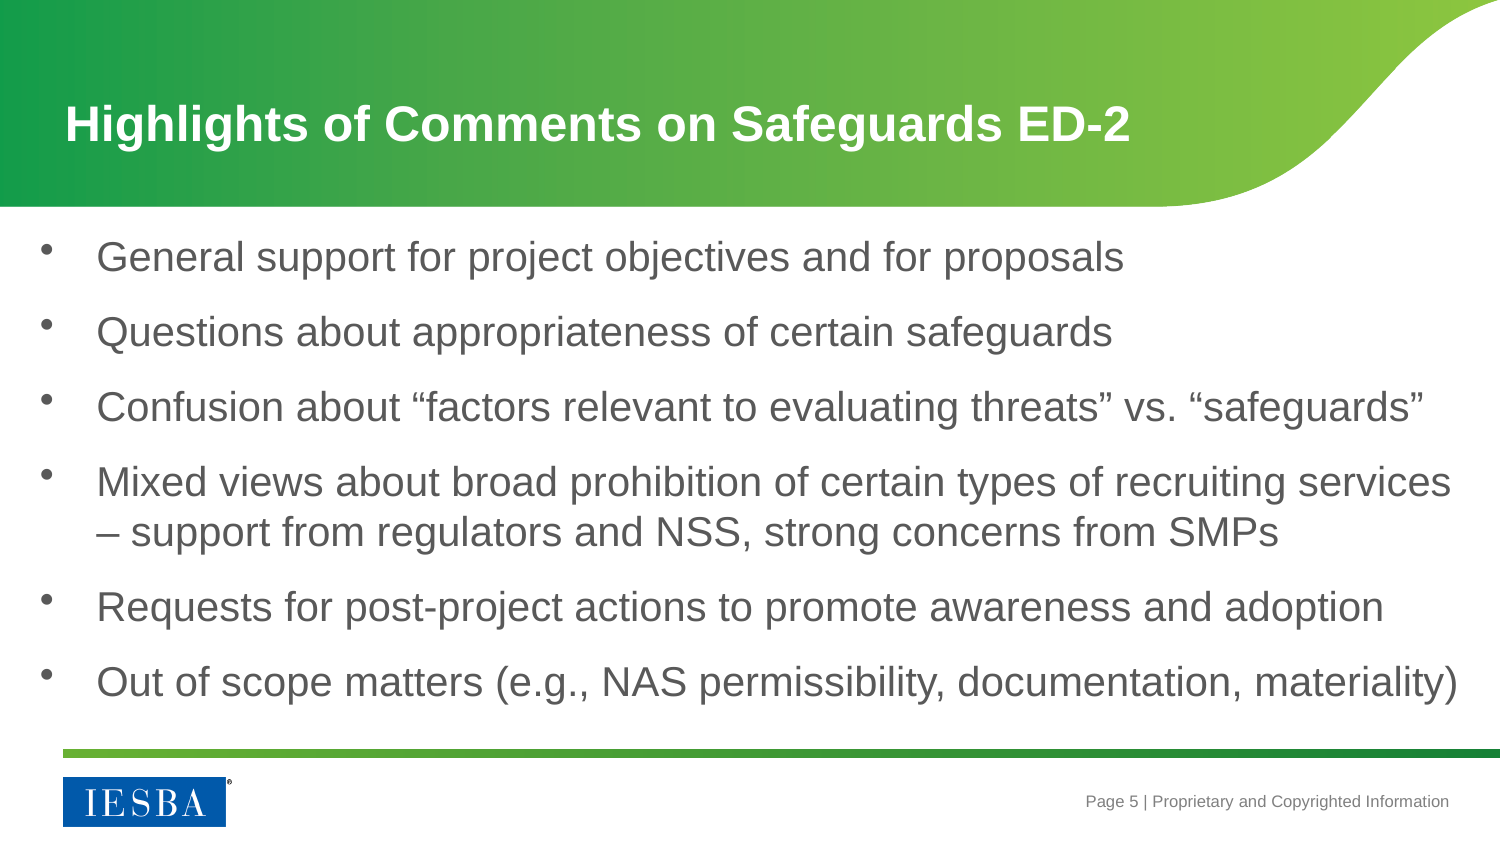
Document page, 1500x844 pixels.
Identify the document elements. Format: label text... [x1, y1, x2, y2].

text_box General support for project objectives and for proposals Questions about appropriateness of certain safeguards Confusion about “factors relevant to evaluating threats” vs. “safeguards” Mixed views about broad prohibition of certain types of recruiting services – support from regulators and NSS, strong concerns from SMPs Requests for post-project actions to promote awareness and adoption Out of scope matters (e.g., NAS permissibility, documentation, materiality) [24, 221, 1475, 747]
text_box Highlights of Comments on Safeguards ED-2 [50, 84, 1350, 150]
picture [63, 777, 232, 827]
picture [0, 0, 1500, 207]
